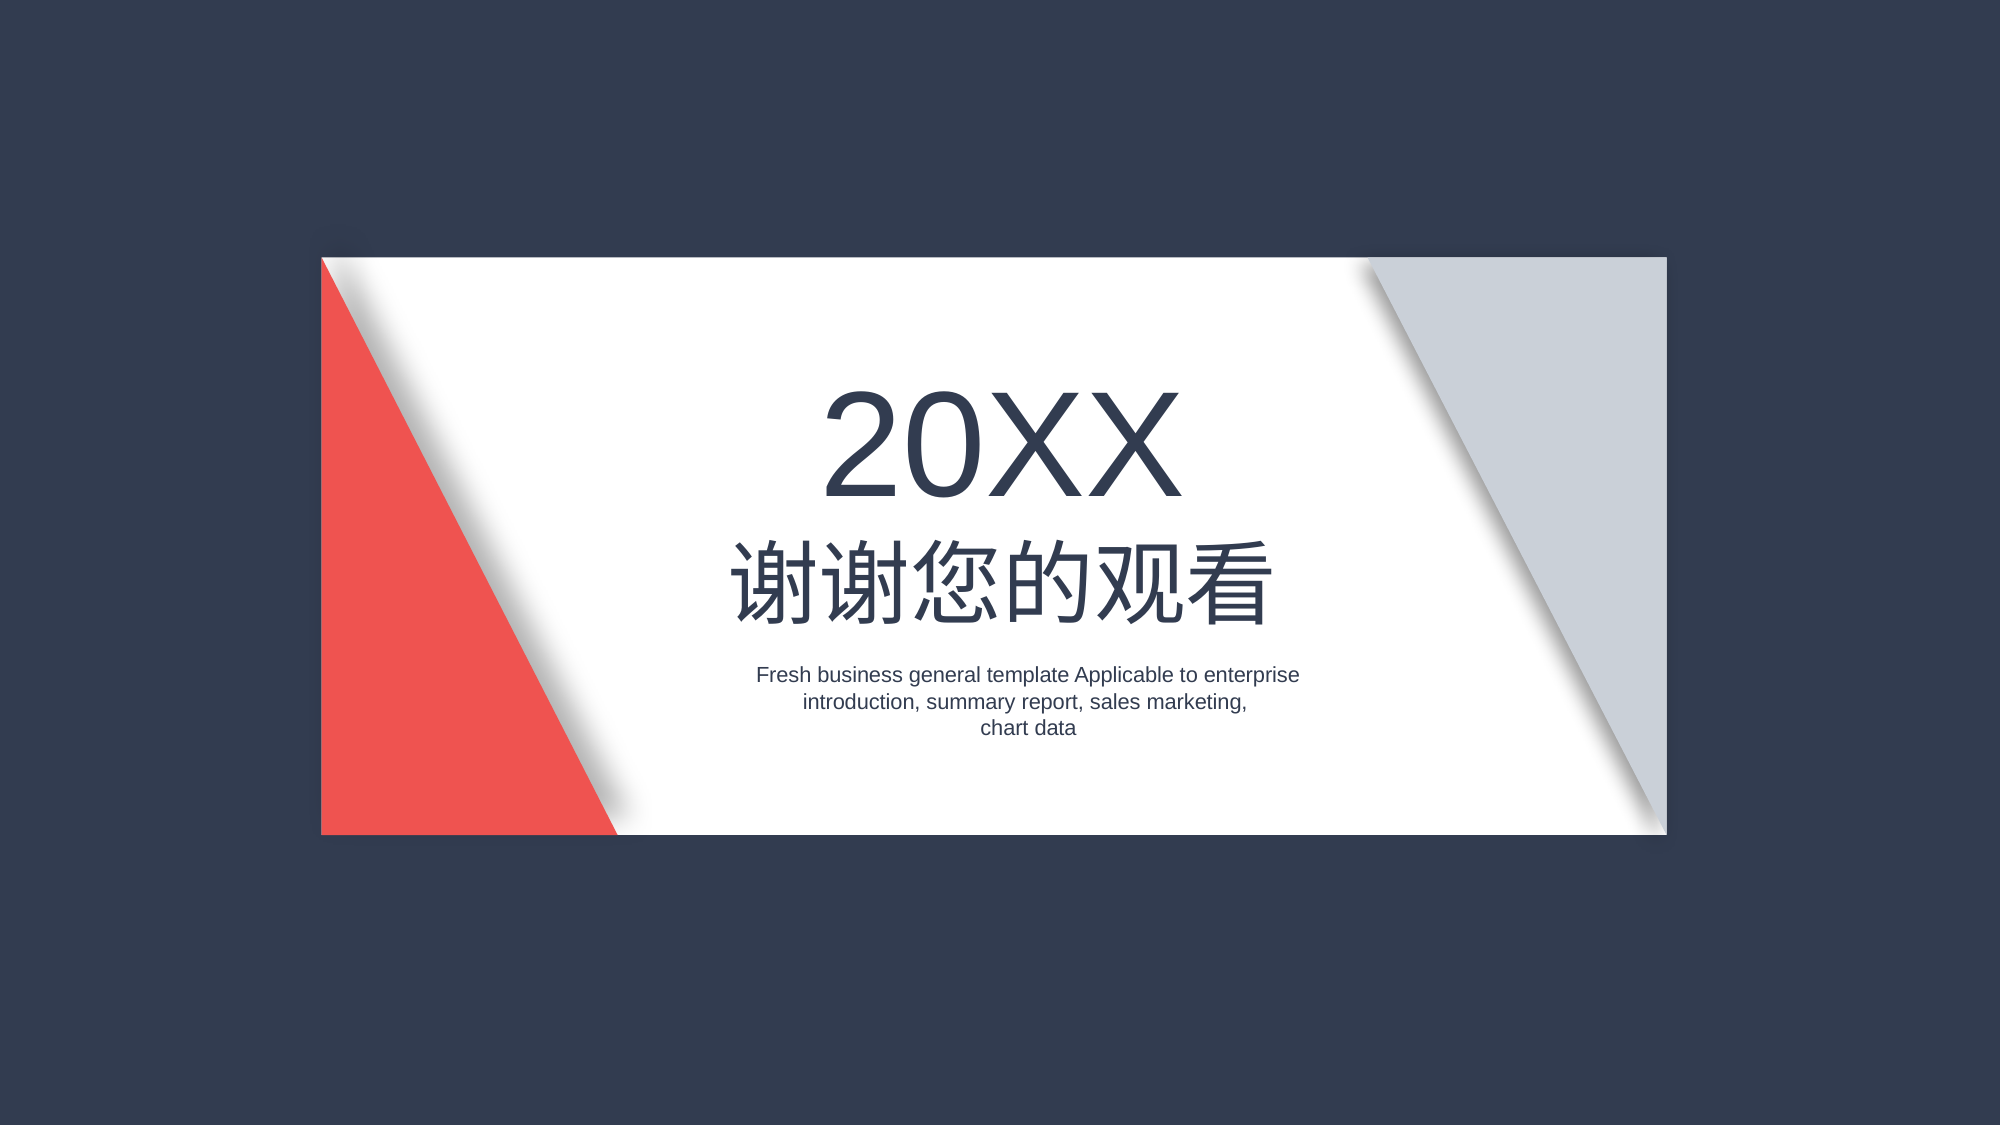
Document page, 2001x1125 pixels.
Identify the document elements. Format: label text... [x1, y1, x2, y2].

text_box [320, 257, 620, 837]
text_box Fresh business general template Applicable to enterprise introduction, summary report, sales marketing, chart data [689, 653, 1368, 748]
text_box [1365, 256, 1668, 836]
text_box [564, 494, 1639, 836]
text_box [365, 256, 1381, 603]
text_box 20XX 谢谢您的观看 [543, 338, 1462, 644]
